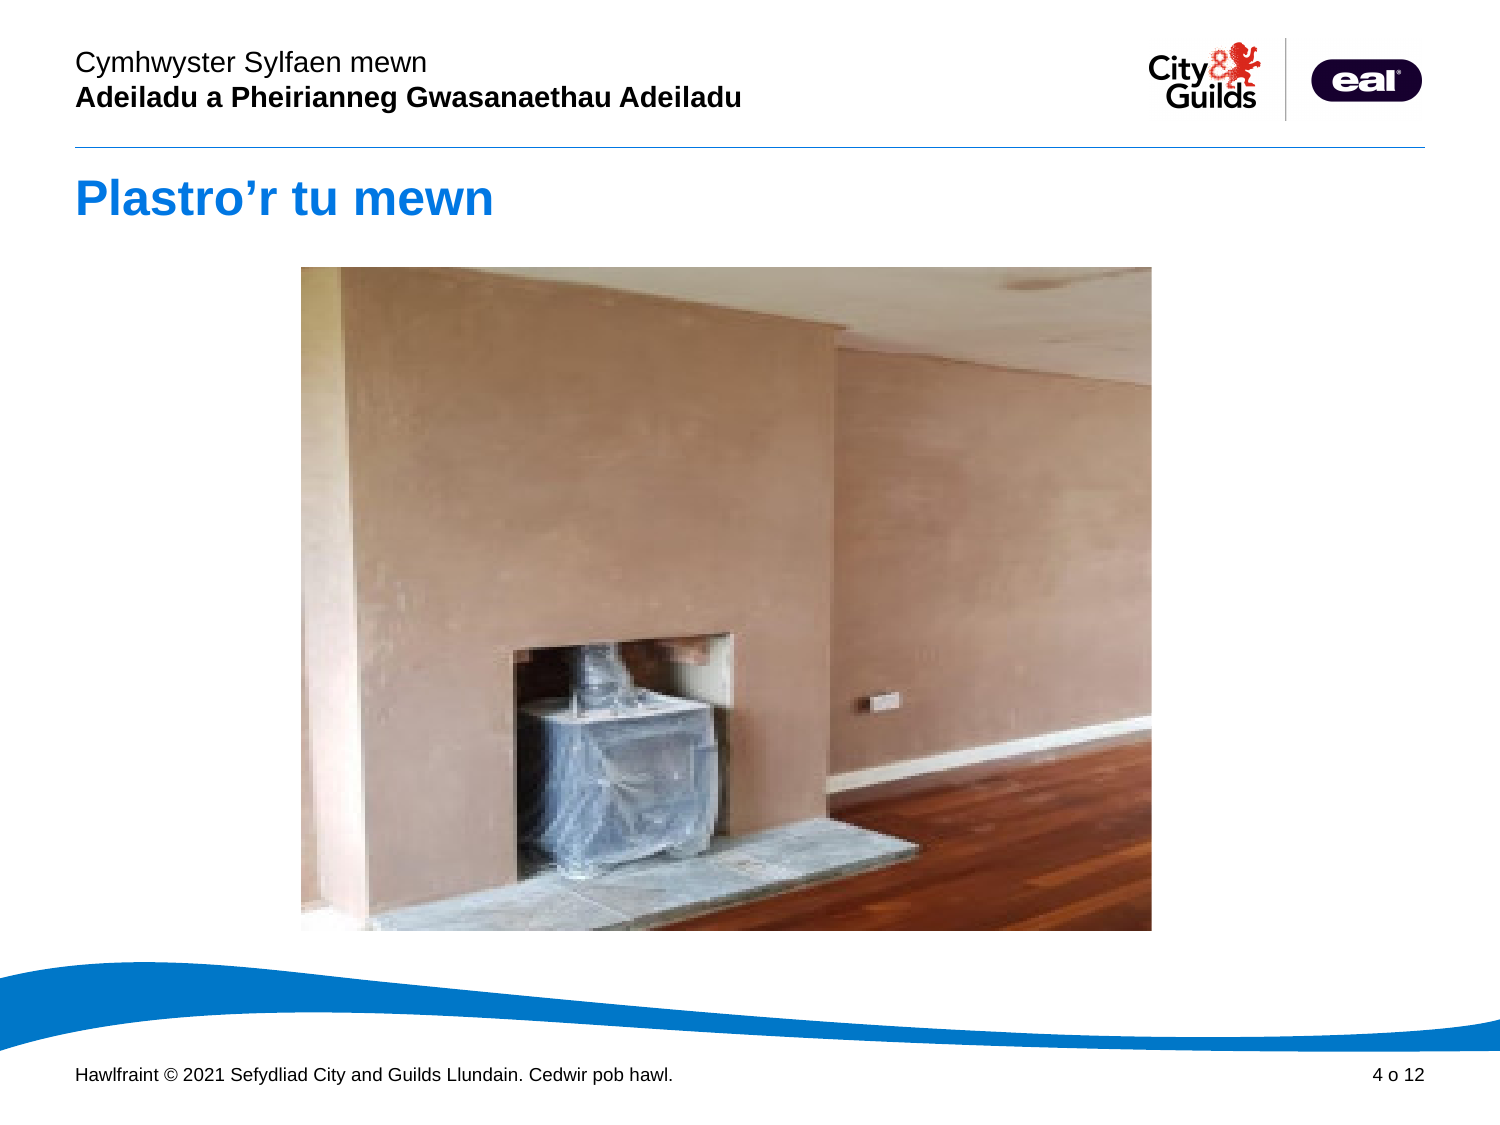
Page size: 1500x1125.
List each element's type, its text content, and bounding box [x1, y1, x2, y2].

picture [1149, 38, 1422, 121]
title Plastro’r tu mewn [74, 165, 1424, 229]
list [300, 266, 1152, 931]
